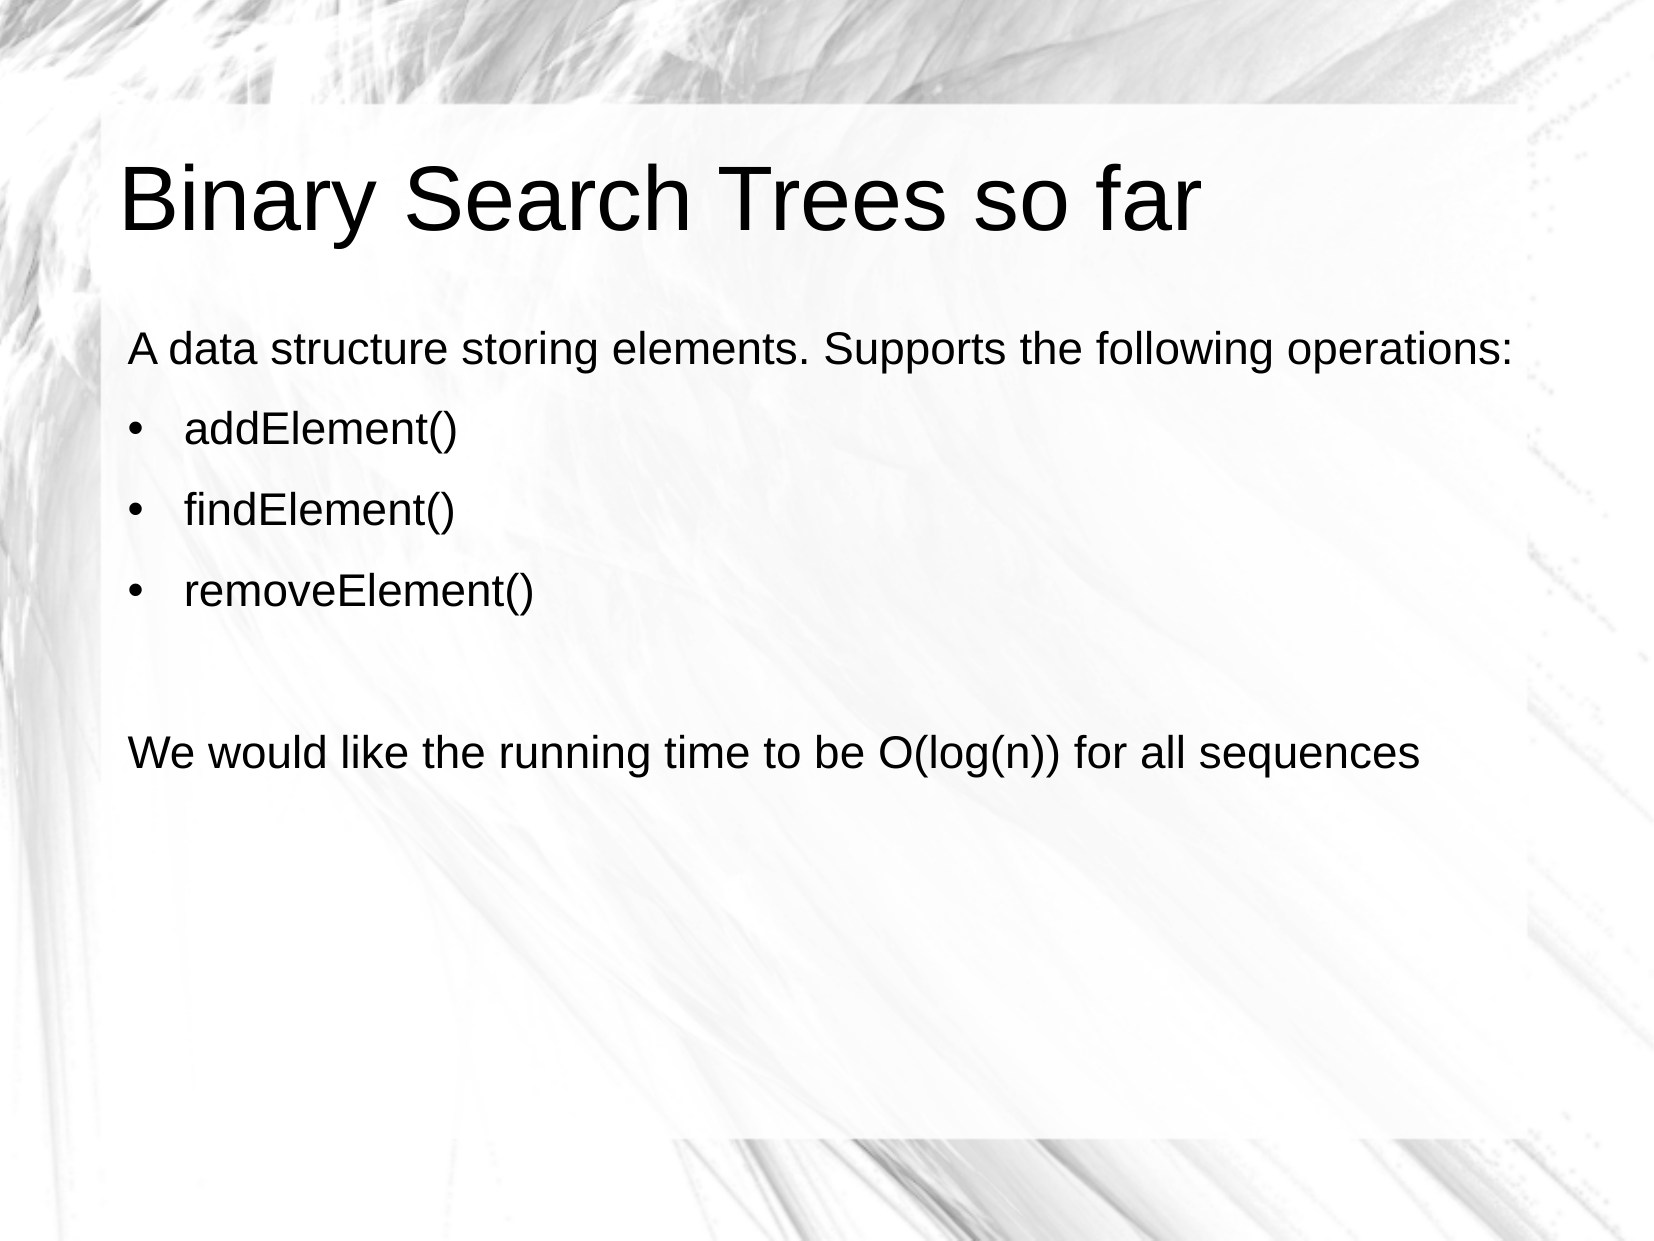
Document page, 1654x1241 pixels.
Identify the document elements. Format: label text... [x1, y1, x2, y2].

picture [0, 0, 1654, 1241]
title Binary Search Trees so far [118, 93, 1506, 299]
list A data structure storing elements. Supports the following operations: addElement() findElement() removeElement() We would like the running time to be O(log(n)) for all sequences [118, 319, 1571, 1109]
